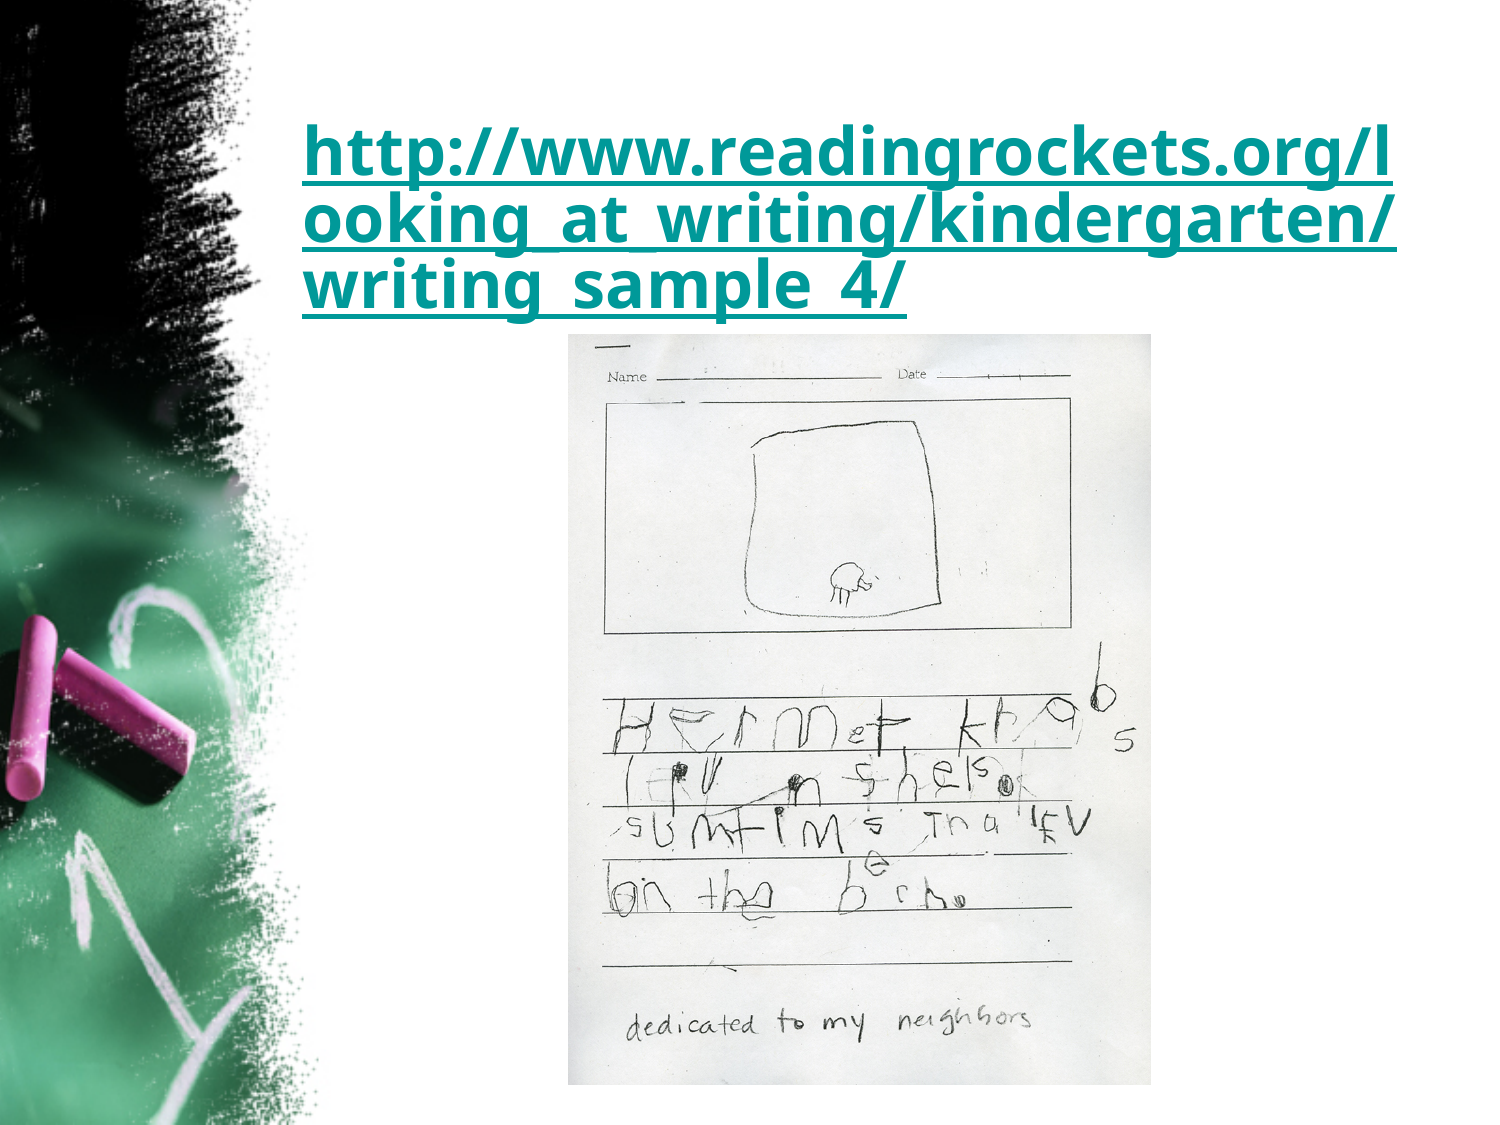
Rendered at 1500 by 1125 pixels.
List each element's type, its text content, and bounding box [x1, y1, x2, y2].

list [568, 334, 1151, 1085]
picture [0, 0, 1500, 1125]
title http://www.readingrockets.org/looking_at_writing/kindergarten/writing_sample_4/ [287, 50, 1438, 259]
